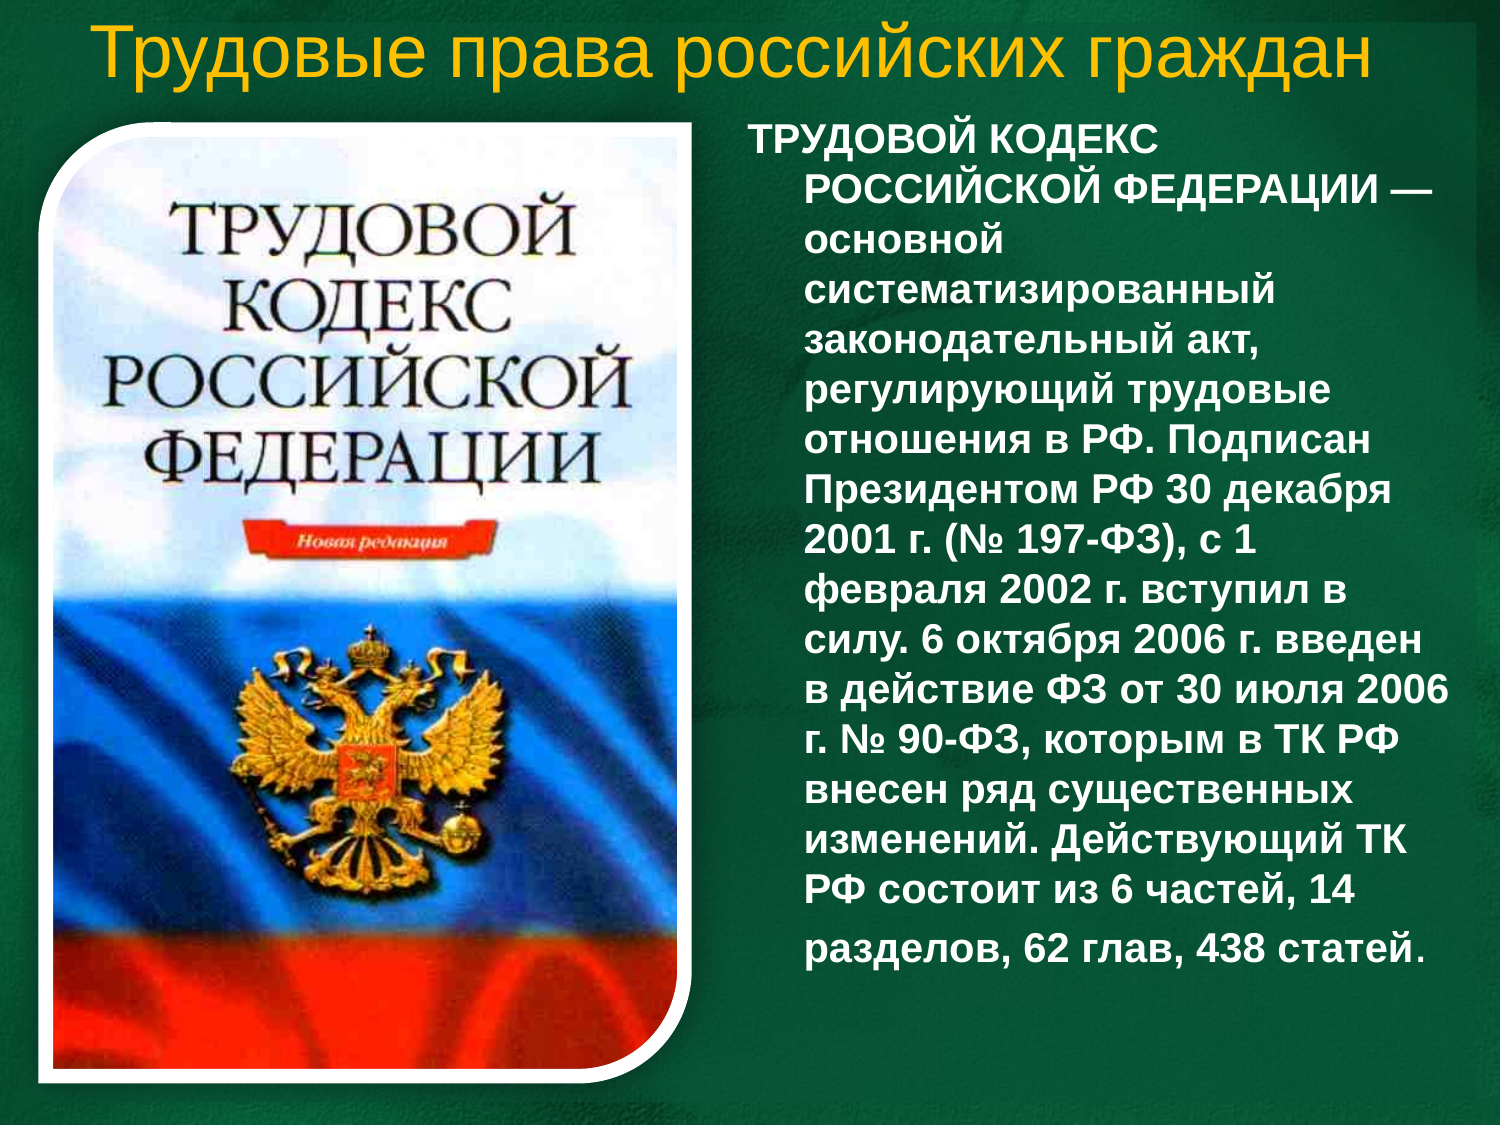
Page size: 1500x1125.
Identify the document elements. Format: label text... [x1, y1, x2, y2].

list ТРУДОВОЙ КОДЕКС РОССИЙСКОЙ ФЕДЕРАЦИИ — основной систематизированный законодательный акт, регулирующий трудовые отношения в РФ. Подписан Президентом РФ 30 декабря 2001 г. (№ 197-ФЗ), с 1 февраля 2002 г. вступил в силу. 6 октября 2006 г. введен в действие ФЗ от 30 июля 2006 г. № 90-ФЗ, которым в ТК РФ внесен ряд существенных изменений. Действующий ТК РФ состоит из 6 частей, 14 разделов, 62 глав, 438 статей. [731, 103, 1468, 1066]
picture [45, 129, 685, 1077]
picture [0, 0, 1500, 1125]
title Трудовые права российских граждан [74, 0, 1425, 181]
